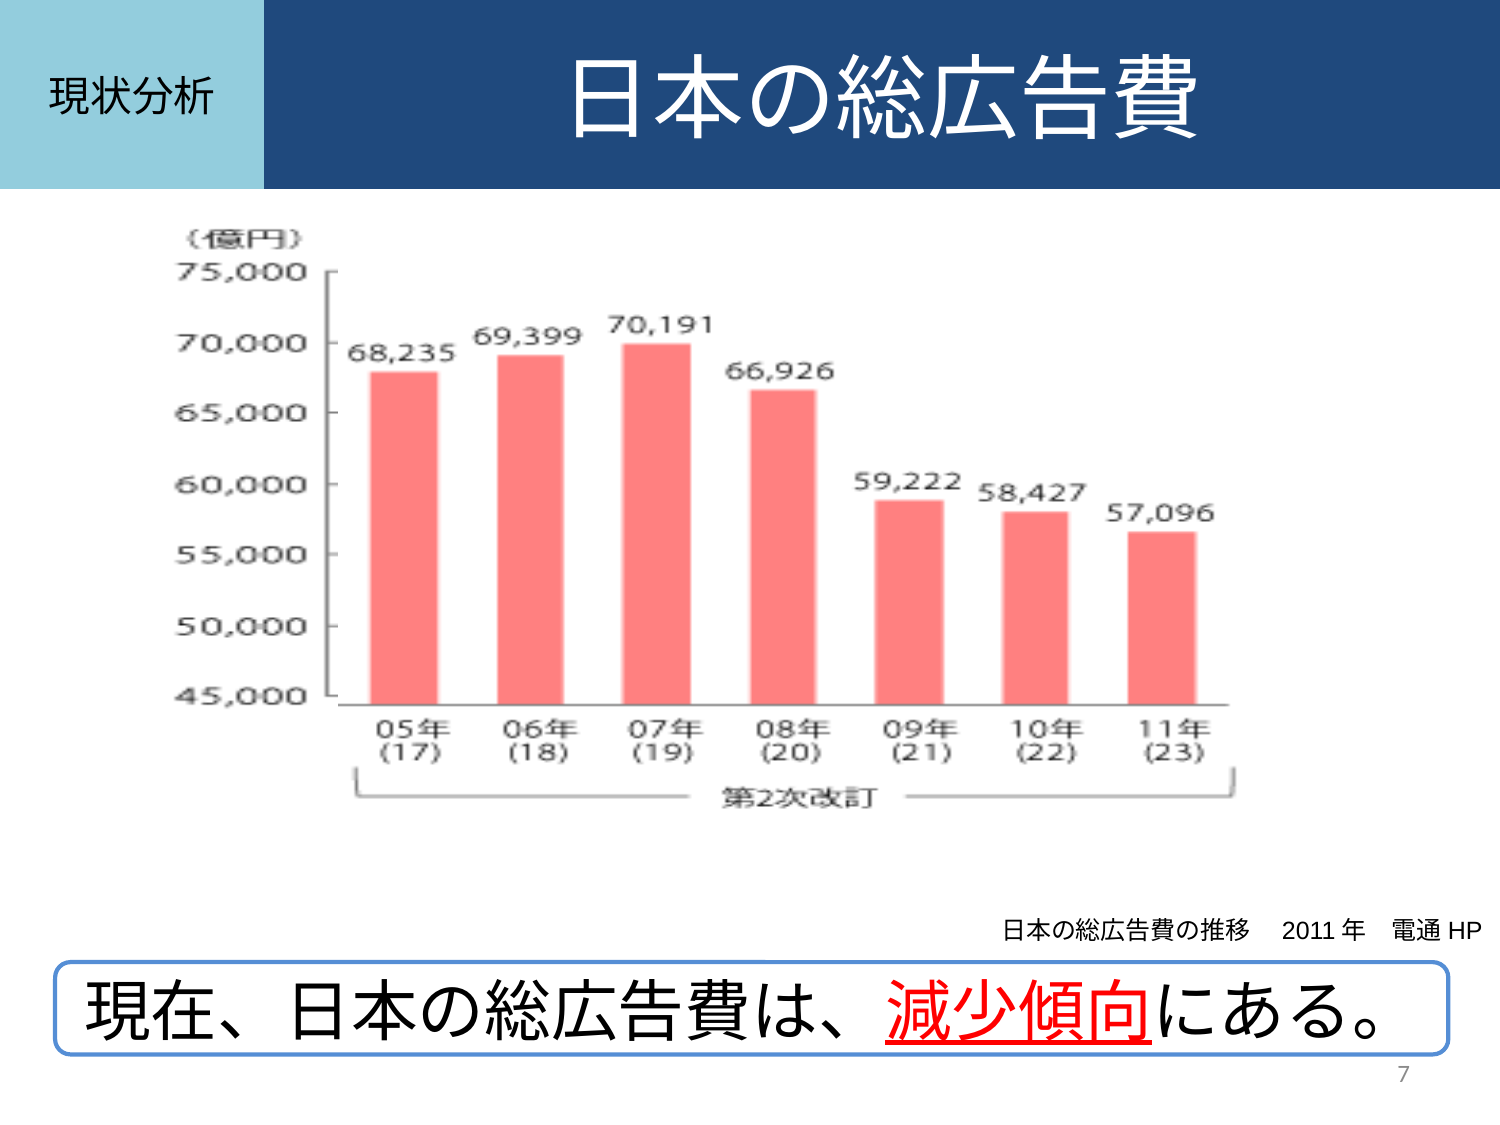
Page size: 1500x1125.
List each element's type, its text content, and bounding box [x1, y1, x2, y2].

slide_number 7 [1074, 1057, 1425, 1103]
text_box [0, 0, 1500, 190]
picture [138, 210, 1282, 843]
text_box 日本の総広告費の推移 2011年 電通HP [986, 906, 1500, 952]
text_box 現在、日本の総広告費は、減少傾向にある。 [52, 959, 1451, 1057]
